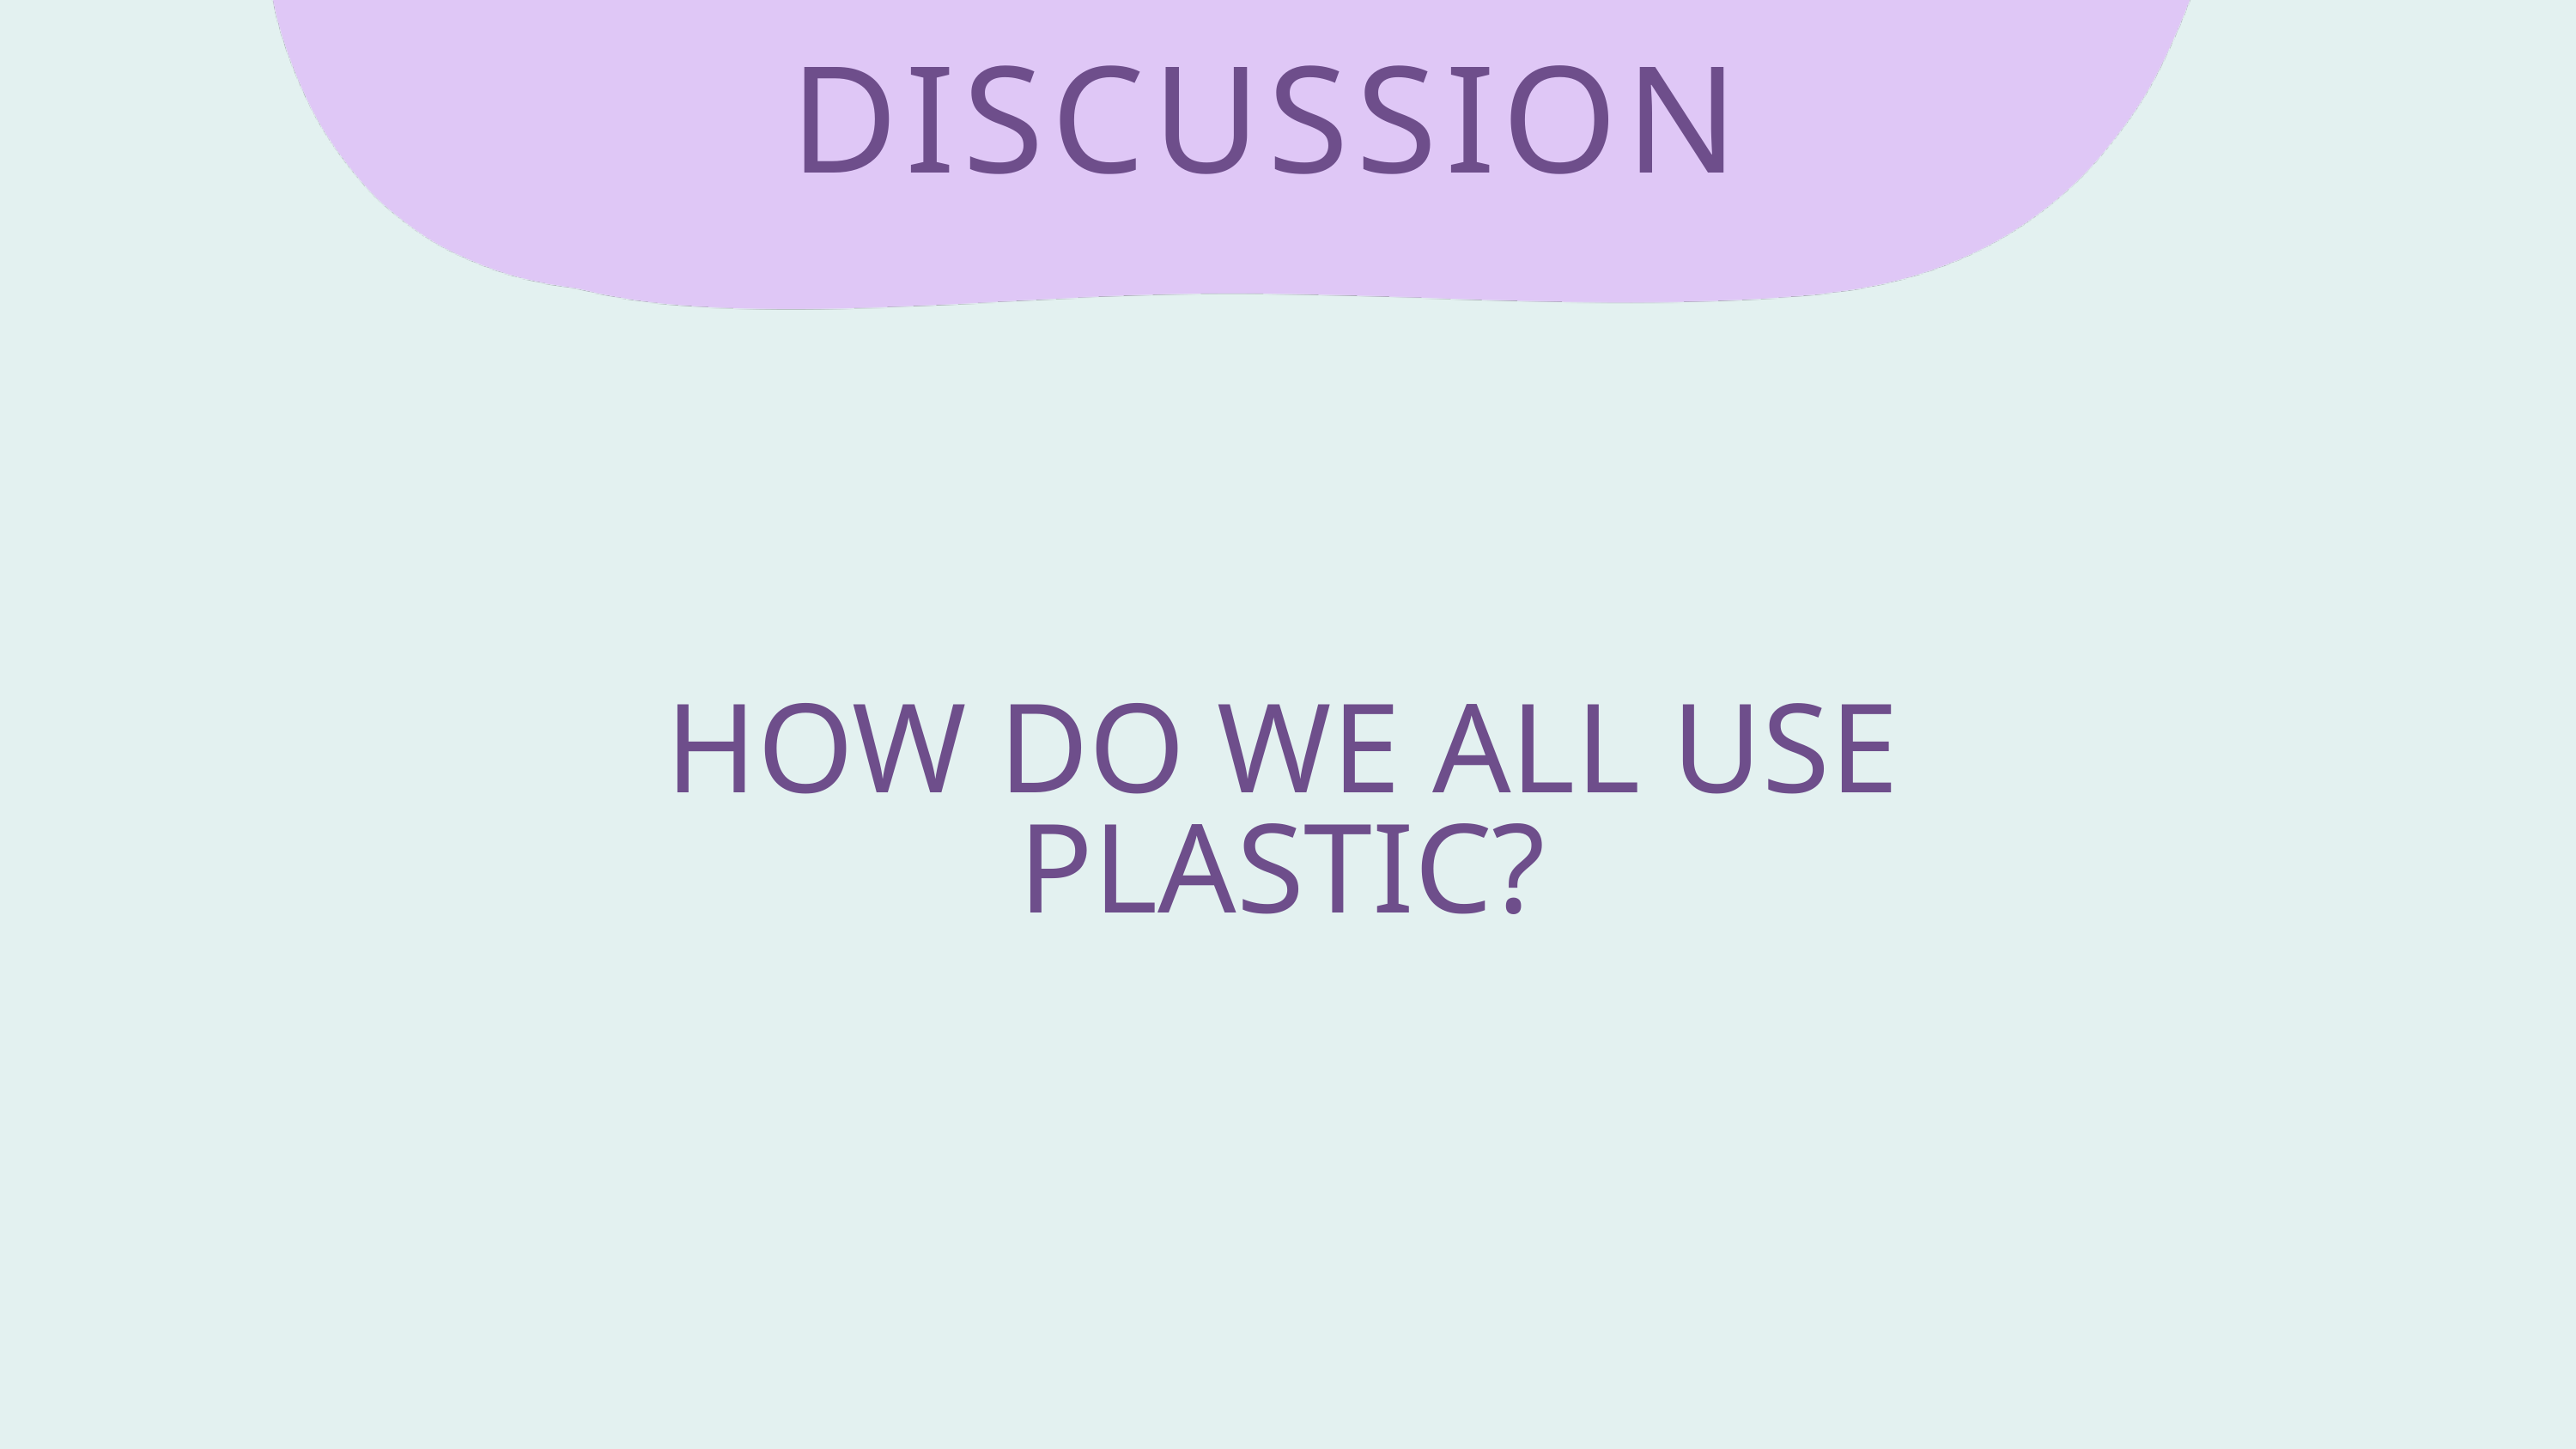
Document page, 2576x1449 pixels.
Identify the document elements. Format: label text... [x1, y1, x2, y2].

text_box HOW DO WE ALL USE PLASTIC? [501, 698, 2063, 938]
text_box DISCUSSION [513, 59, 2063, 203]
text_box [258, 0, 2257, 312]
